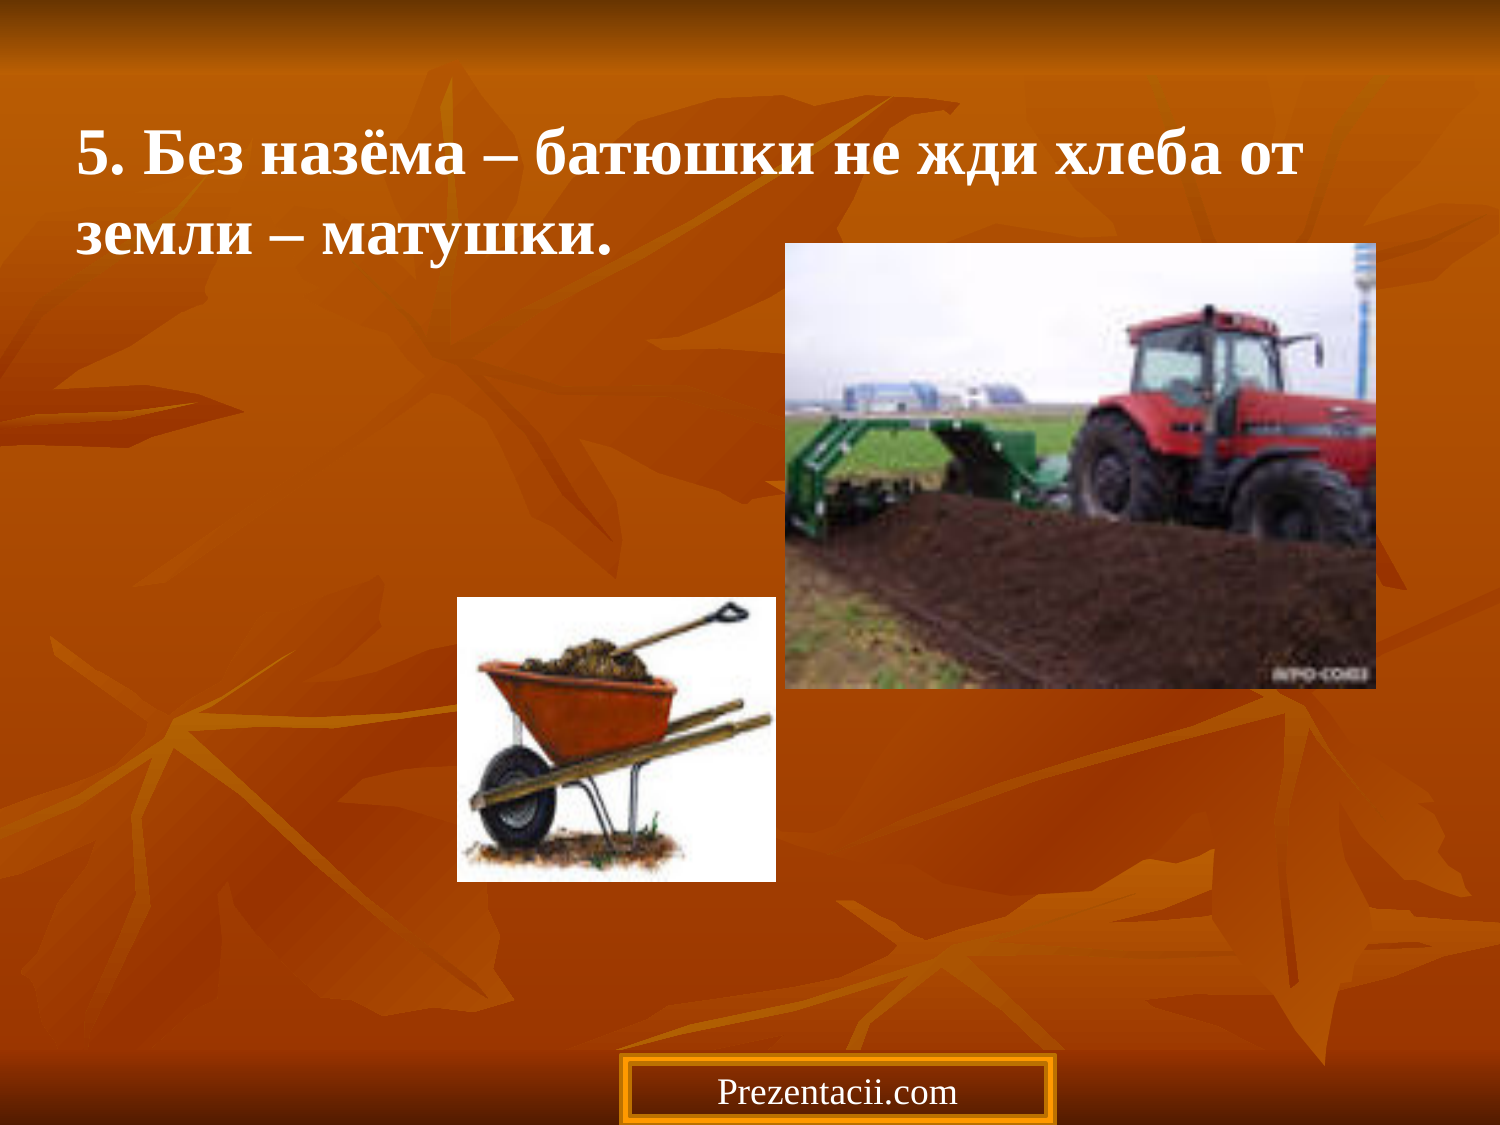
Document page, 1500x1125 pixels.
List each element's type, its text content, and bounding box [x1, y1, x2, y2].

text_box Prezentacii.com [619, 1053, 1057, 1125]
text_box 5. Без назёма – батюшки не жди хлеба от земли – матушки. [61, 100, 1412, 276]
picture [785, 243, 1377, 689]
picture [456, 597, 777, 882]
